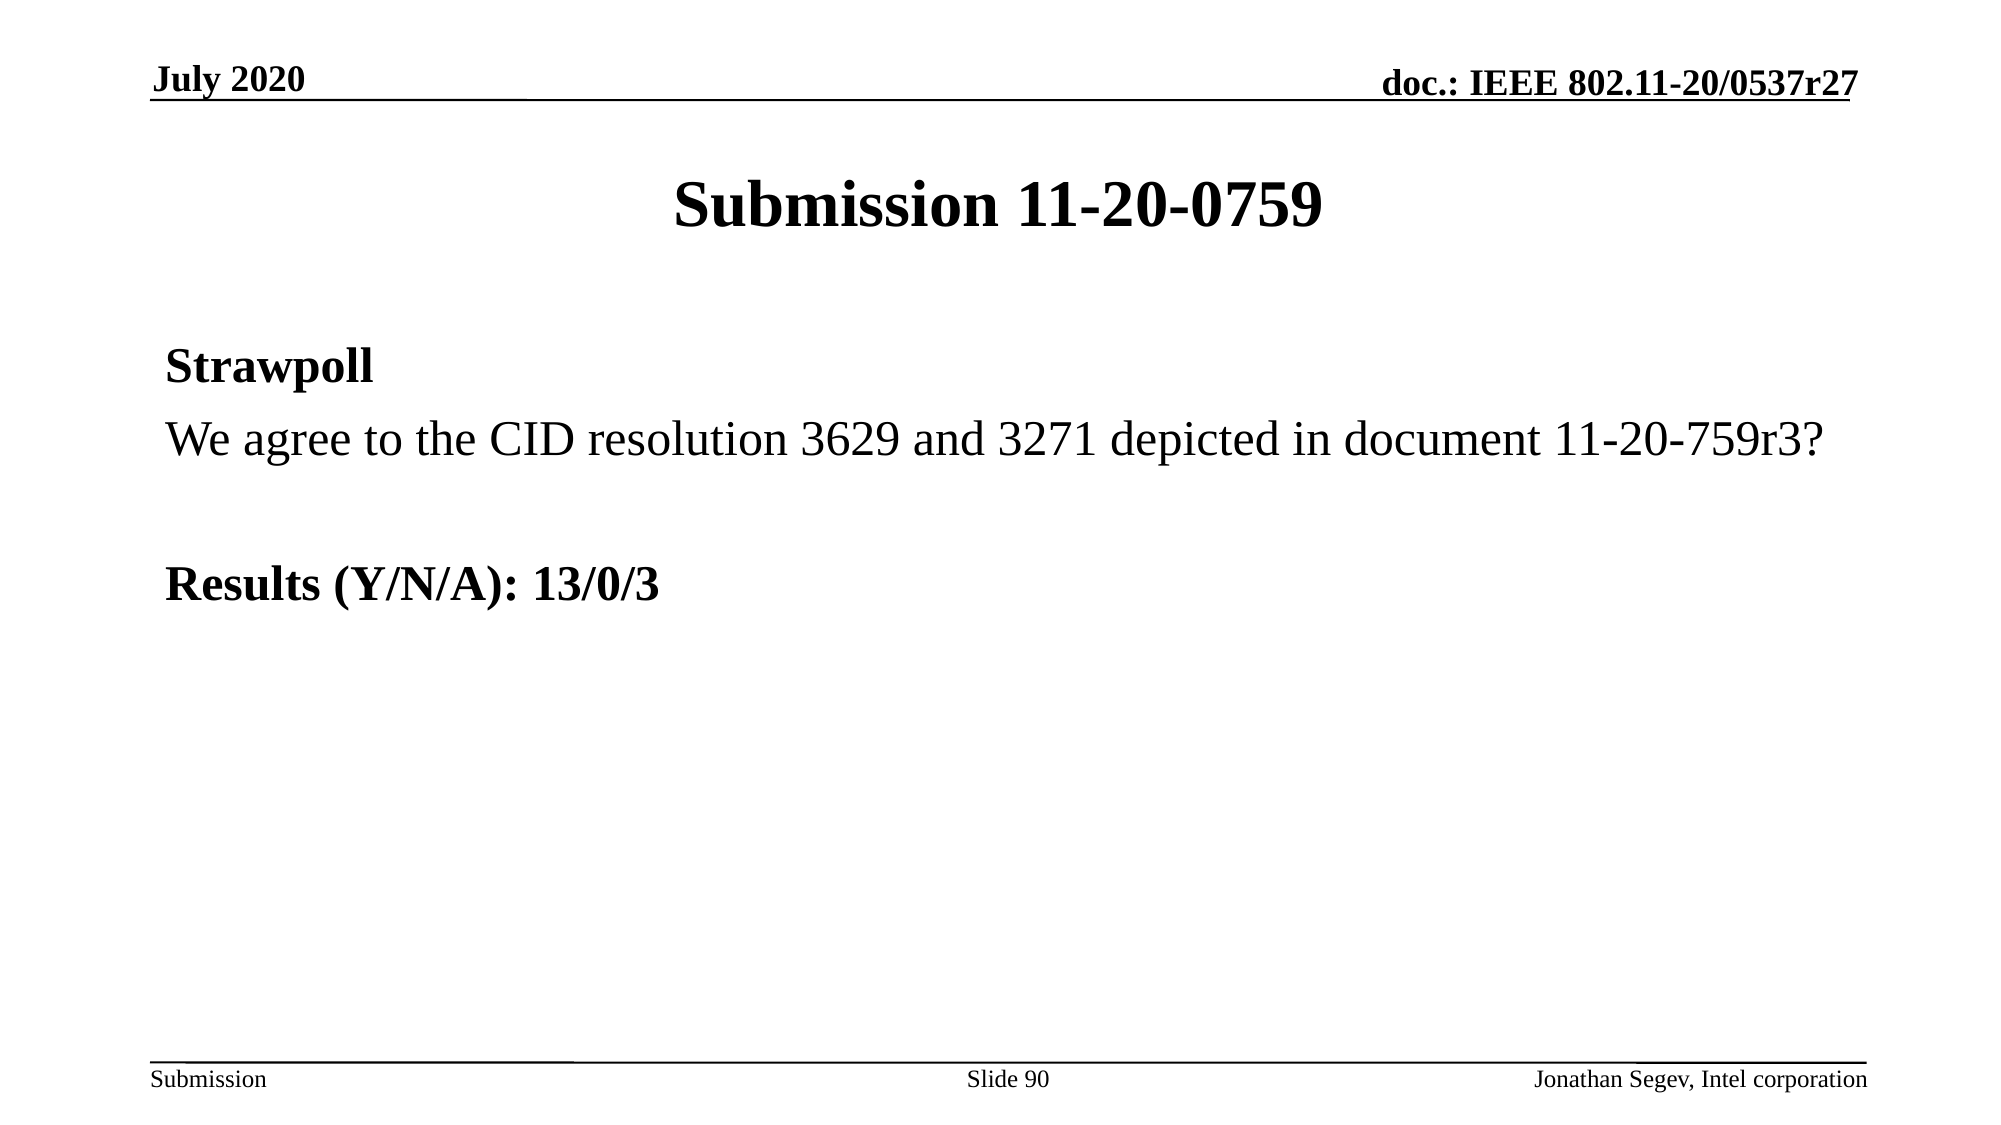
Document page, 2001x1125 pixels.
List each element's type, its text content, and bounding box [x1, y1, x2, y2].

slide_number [152, 54, 563, 100]
list Strawpoll We agree to the CID resolution 3629 and 3271 depicted in document 11-20-759r3? Results (Y/N/A): 13/0/3 [149, 324, 1850, 1000]
title Submission 11-20-0759 [149, 112, 1850, 288]
footer Jonathan Segev, Intel corporation [1171, 1061, 1869, 1093]
slide_number Slide 90 [950, 1061, 1067, 1123]
